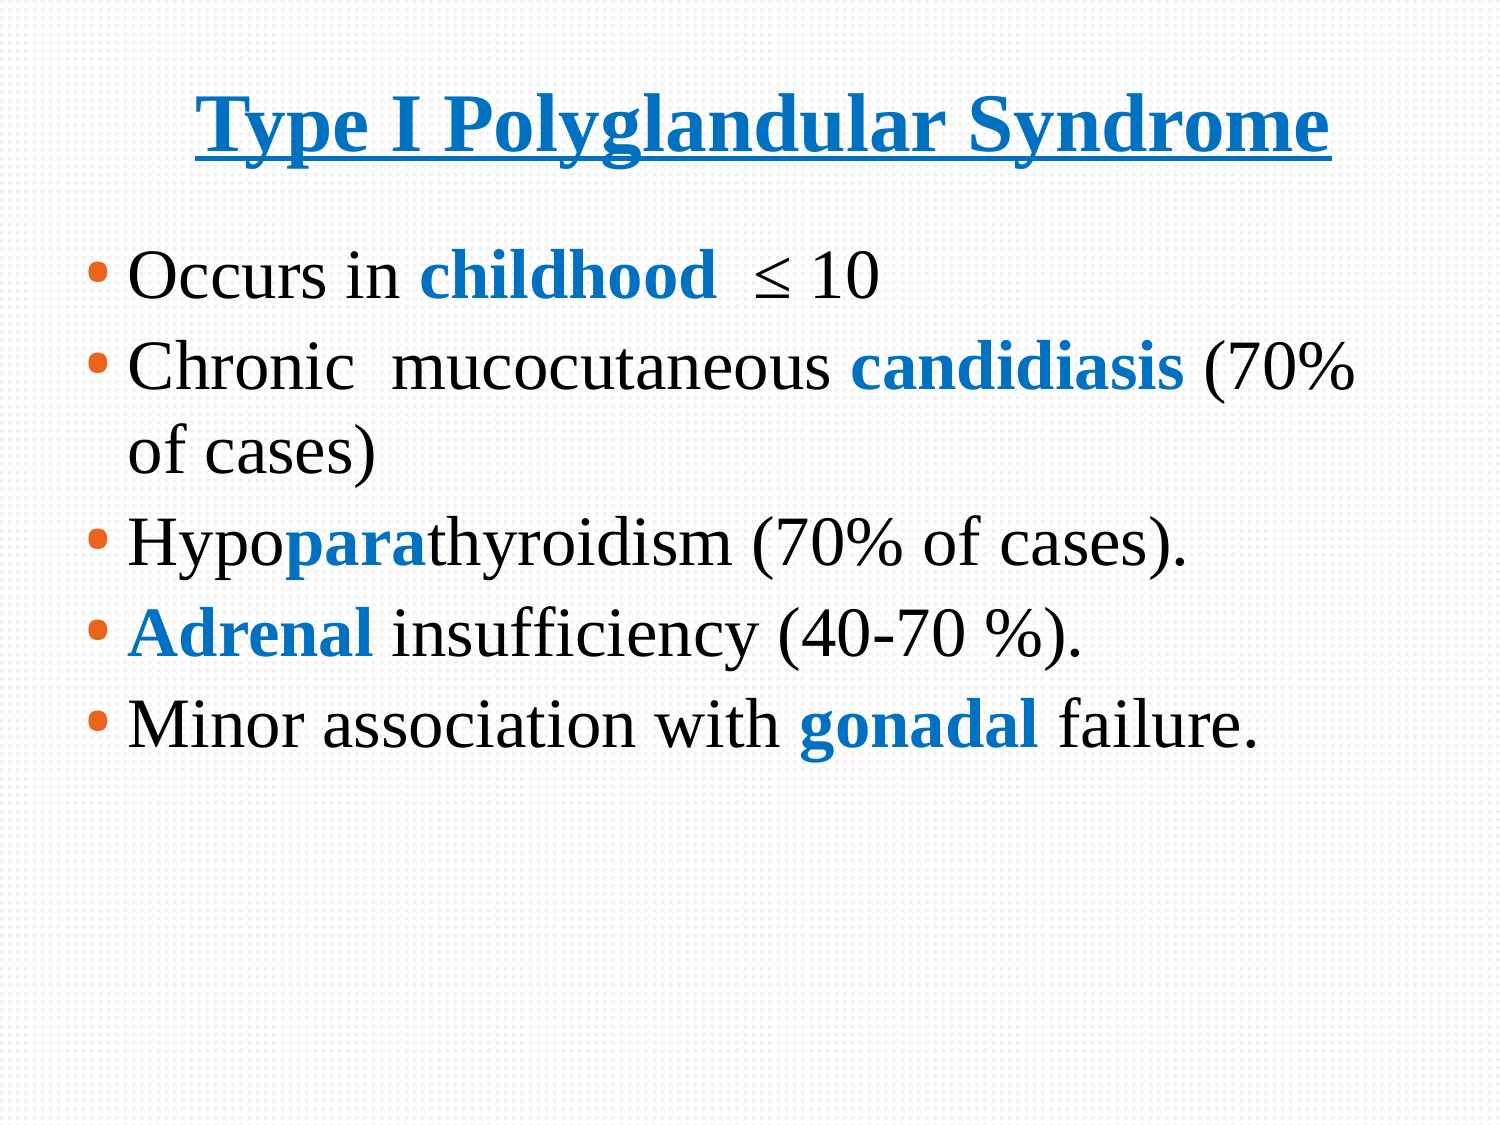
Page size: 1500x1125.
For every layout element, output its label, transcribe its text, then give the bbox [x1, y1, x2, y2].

title Type I Polyglandular Syndrome [88, 30, 1439, 206]
list Occurs in childhood ≤ 10 Chronic mucocutaneous candidiasis (70% of cases) Hypoparathyroidism (70% of cases). Adrenal insufficiency (40-70 %). Minor association with gonadal failure. [53, 219, 1425, 1079]
